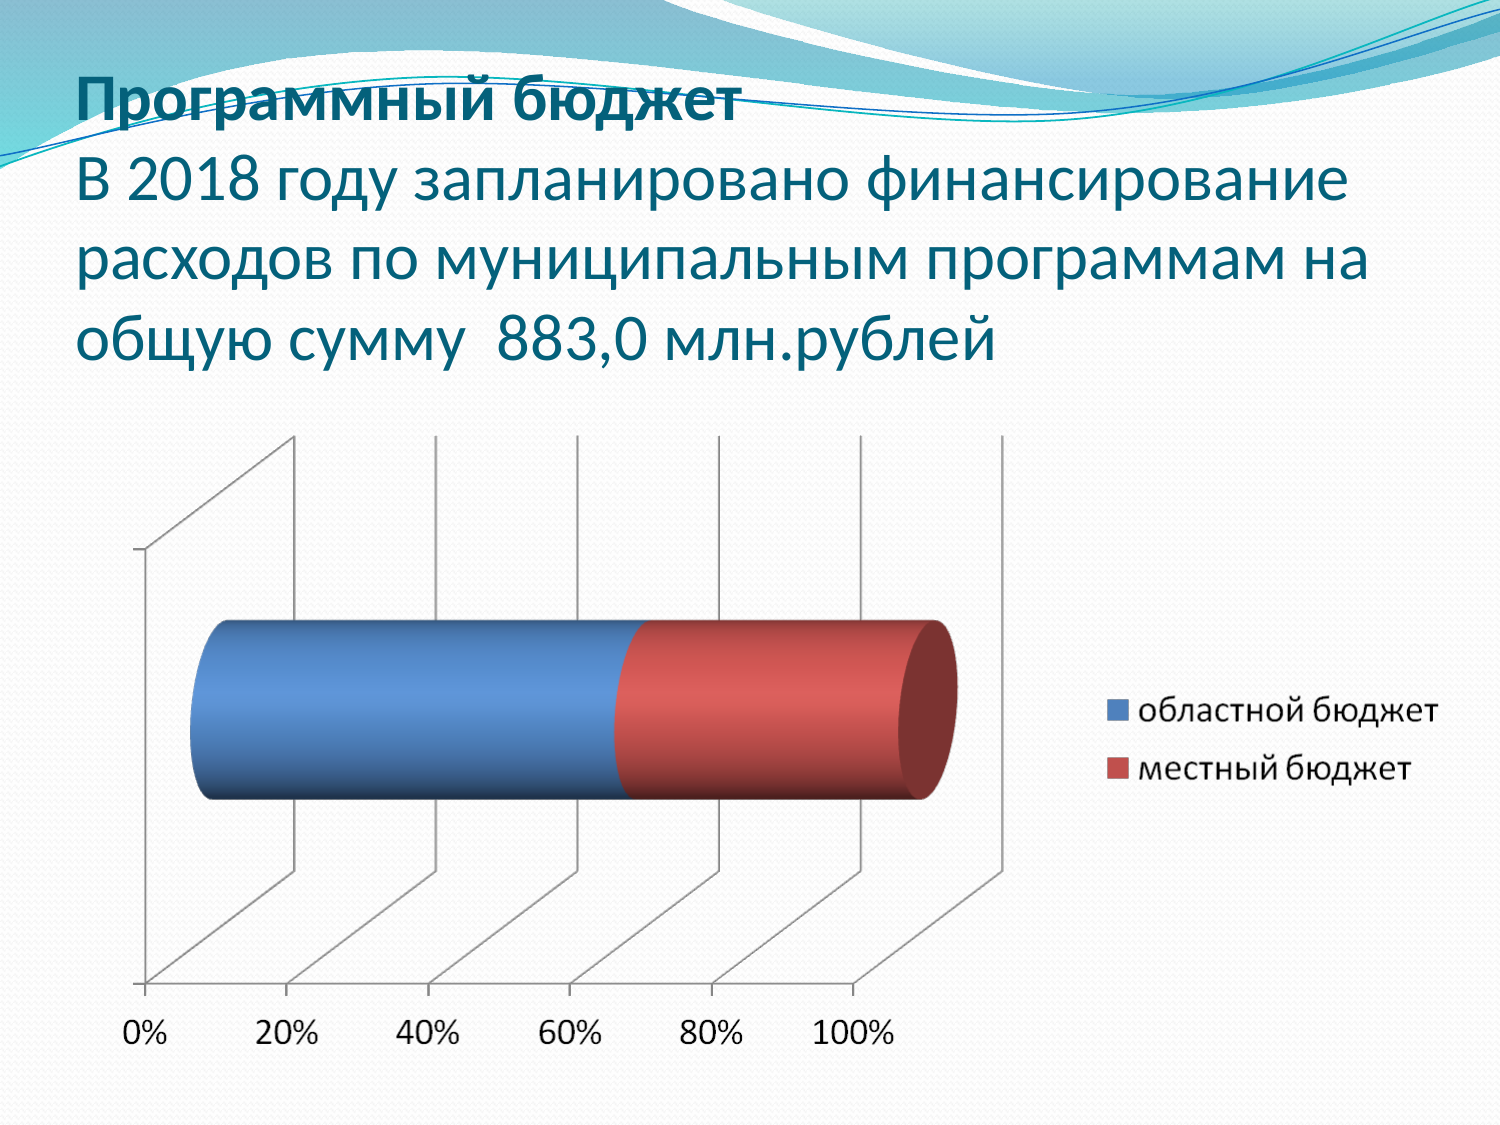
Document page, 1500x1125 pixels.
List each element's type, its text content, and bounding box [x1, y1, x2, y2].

title Программный бюджет В 2018 году запланировано финансирование расходов по муниципальным программам на общую сумму 883,0 млн.рублей [75, 42, 1425, 374]
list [66, 400, 1468, 1079]
